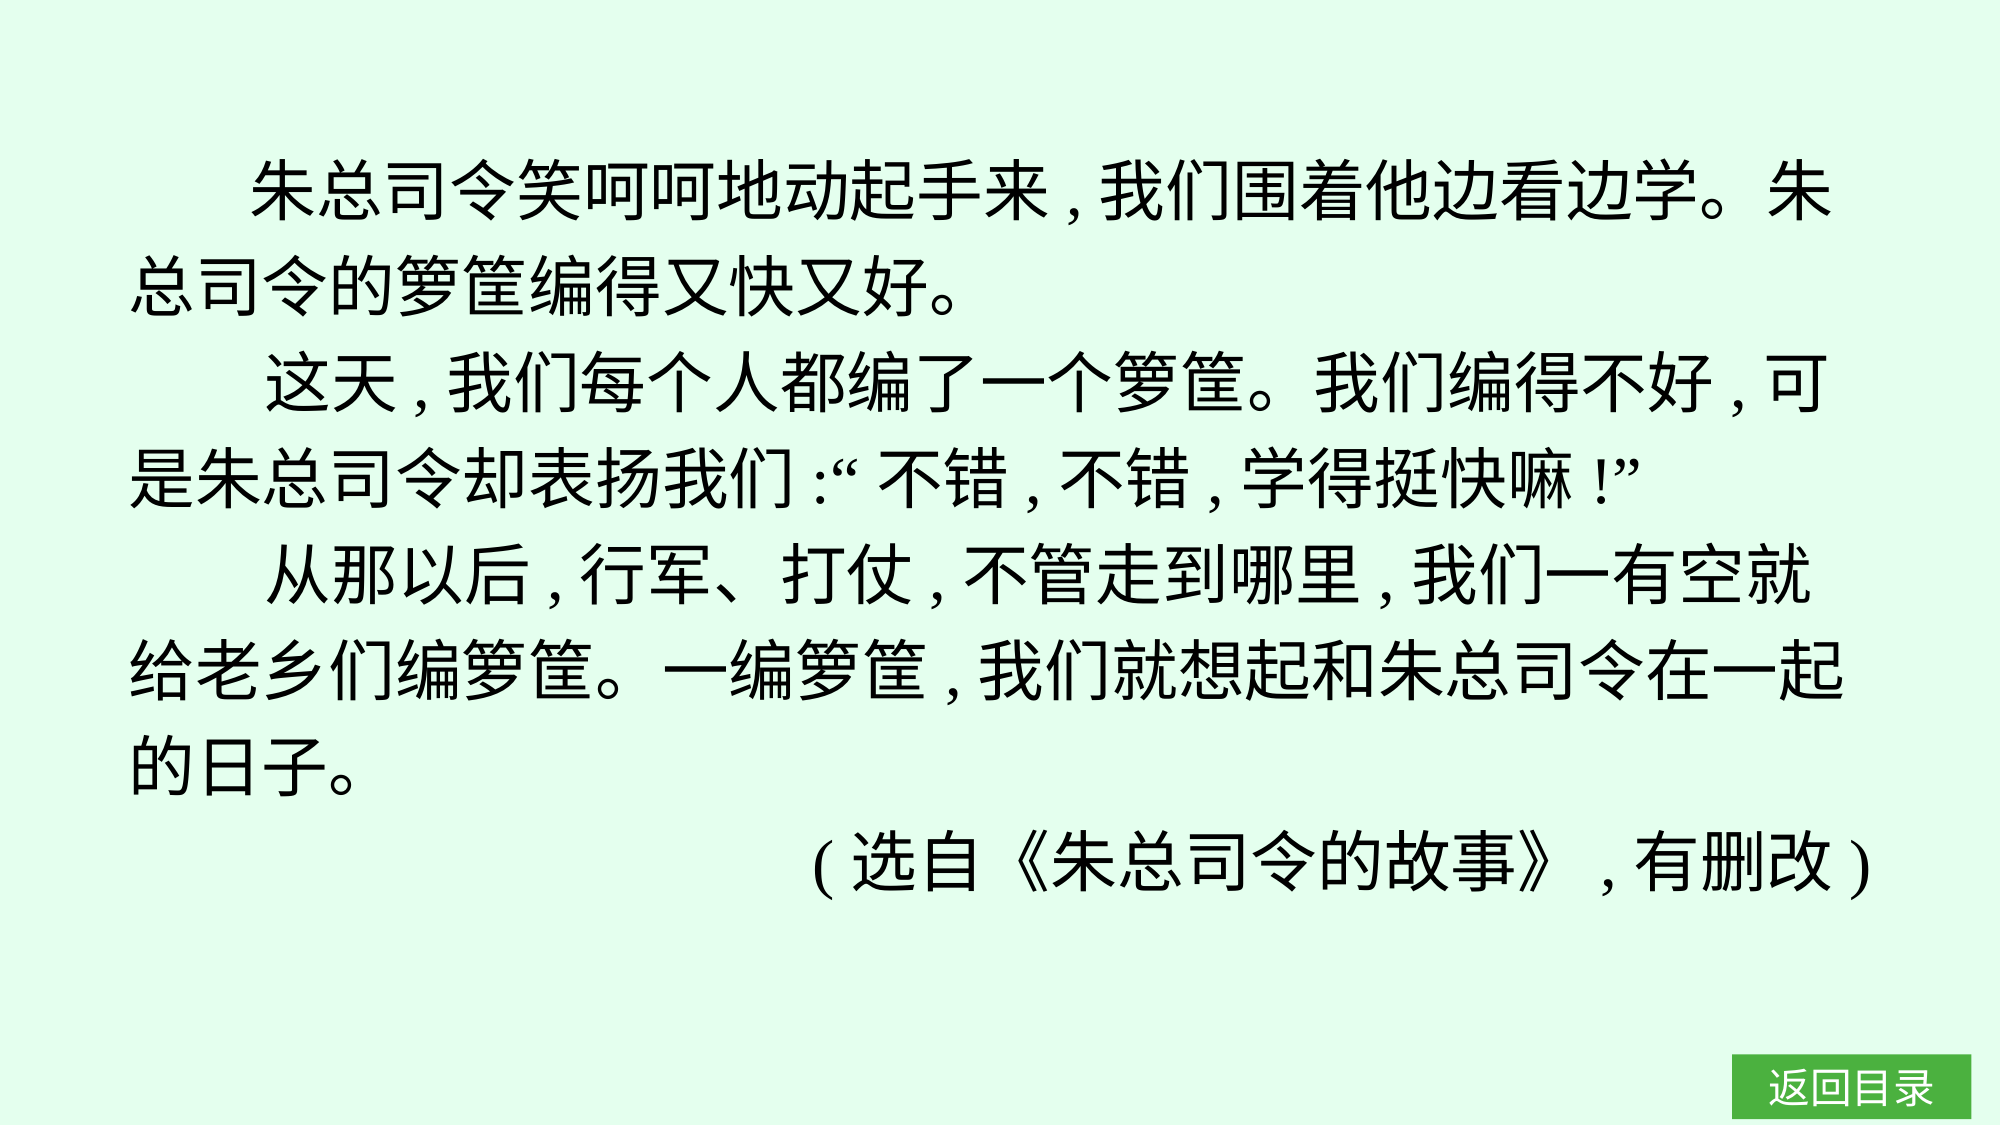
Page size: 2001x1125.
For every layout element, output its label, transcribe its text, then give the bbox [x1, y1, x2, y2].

text_box 朱总司令笑呵呵地动起手来,我们围着他边看边学。朱总司令的箩筐编得又快又好。 这天,我们每个人都编了一个箩筐。我们编得不好,可是朱总司令却表扬我们:“不错,不错,学得挺快嘛!” 从那以后,行军、打仗,不管走到哪里,我们一有空就给老乡们编箩筐。一编箩筐,我们就想起和朱总司令在一起的日子。 (选自《朱总司令的故事》,有删改) [113, 125, 1887, 908]
